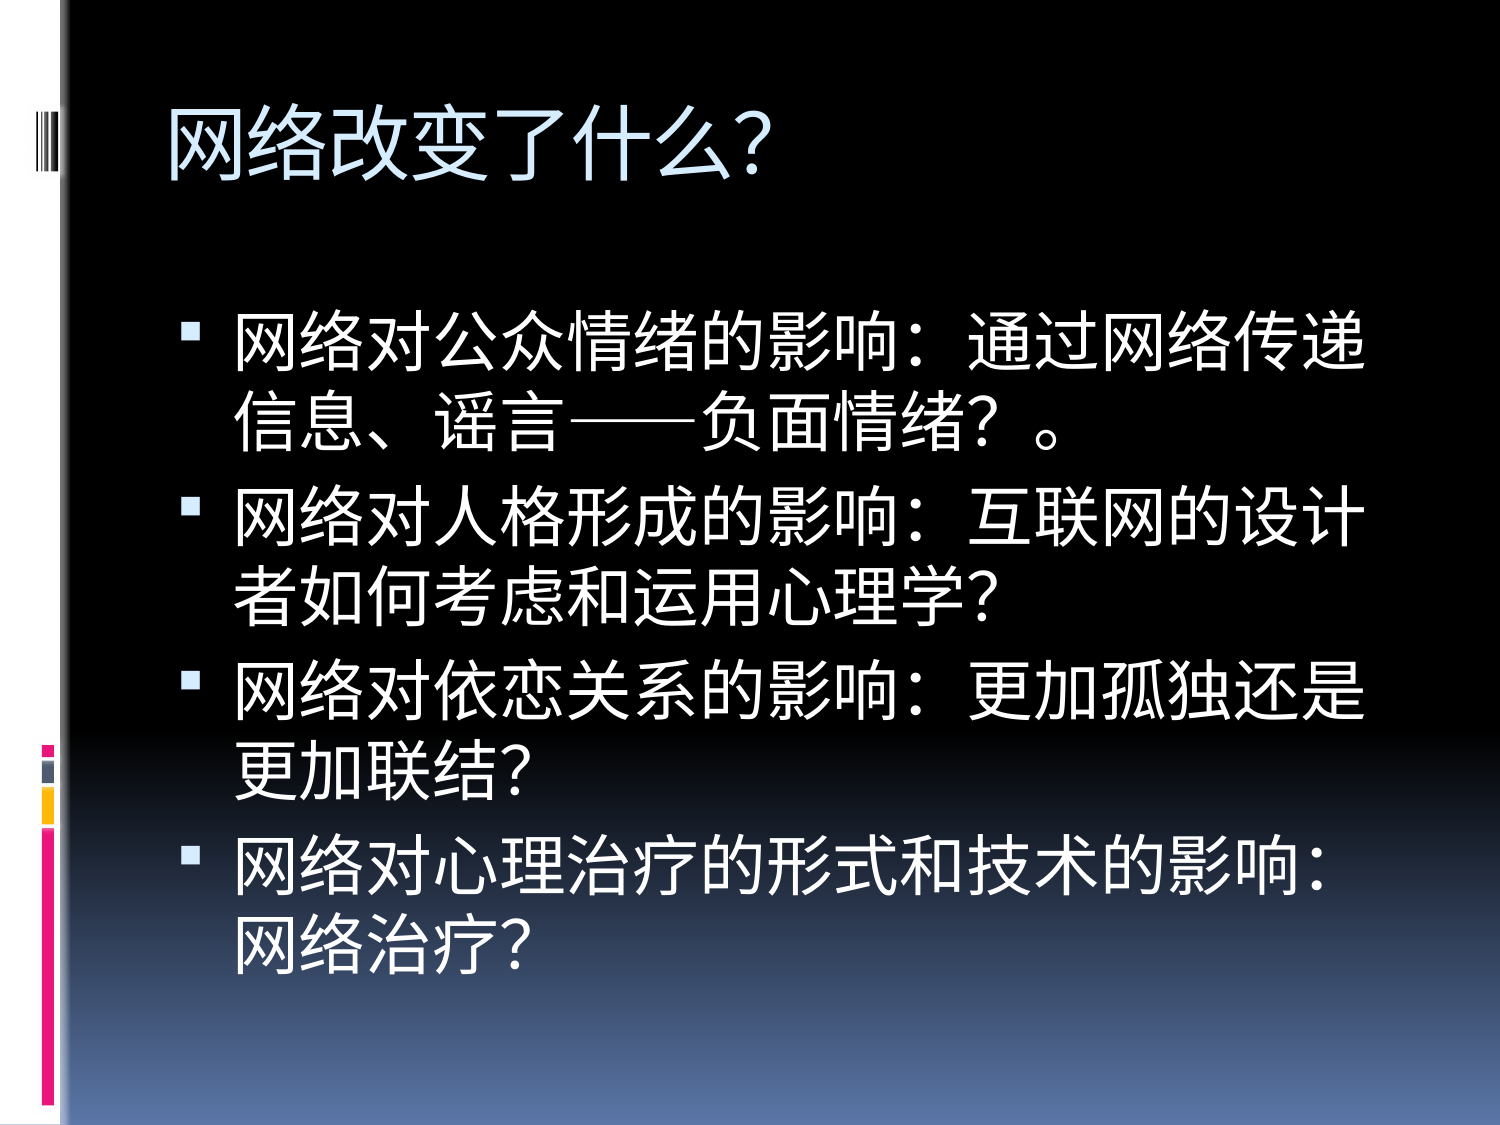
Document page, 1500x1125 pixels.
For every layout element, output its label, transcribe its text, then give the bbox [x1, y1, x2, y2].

title 网络改变了什么？ [150, 83, 1425, 234]
list 网络对公众情绪的影响：通过网络传递信息、谣言——负面情绪？。 网络对人格形成的影响：互联网的设计者如何考虑和运用心理学？ 网络对依恋关系的影响：更加孤独还是更加联结？ 网络对心理治疗的形式和技术的影响：网络治疗？ [150, 292, 1425, 1043]
